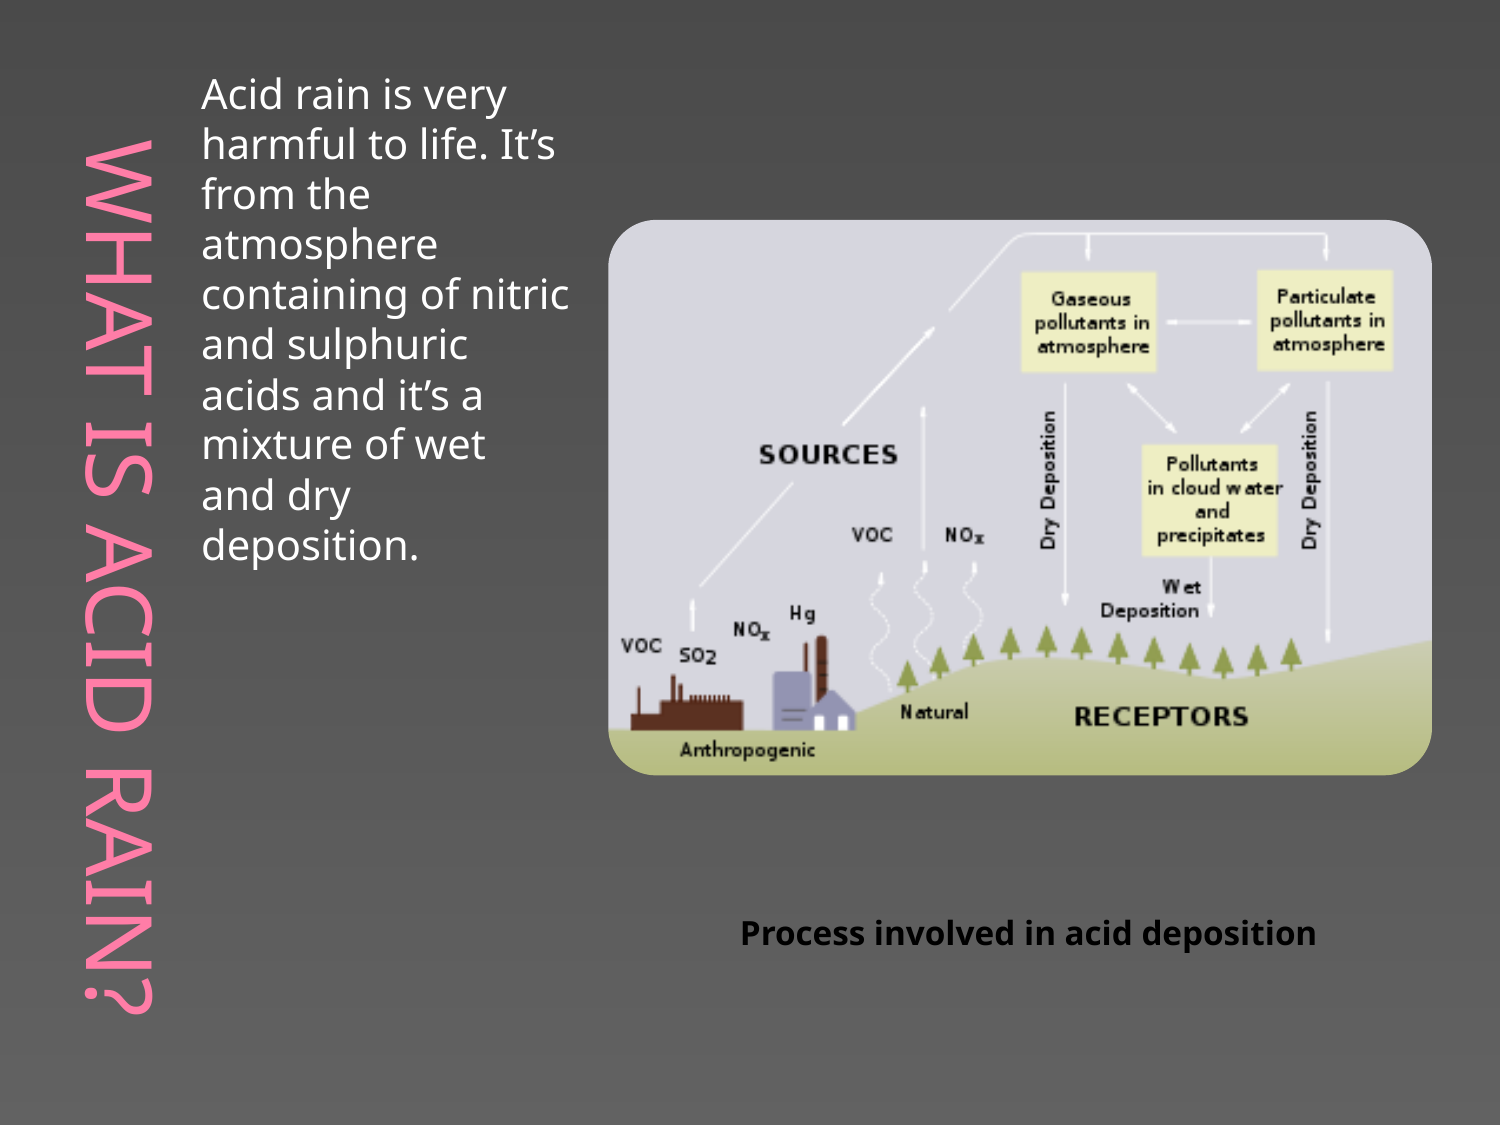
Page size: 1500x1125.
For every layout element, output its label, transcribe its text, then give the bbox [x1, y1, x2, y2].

title What is acid rain? [36, 60, 186, 1036]
text_box Process involved in acid deposition [724, 905, 1334, 960]
list Acid rain is very harmful to life. It’s from the atmosphere containing of nitric and sulphuric acids and it’s a mixture of wet and dry deposition. [186, 60, 587, 1036]
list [608, 219, 1433, 776]
